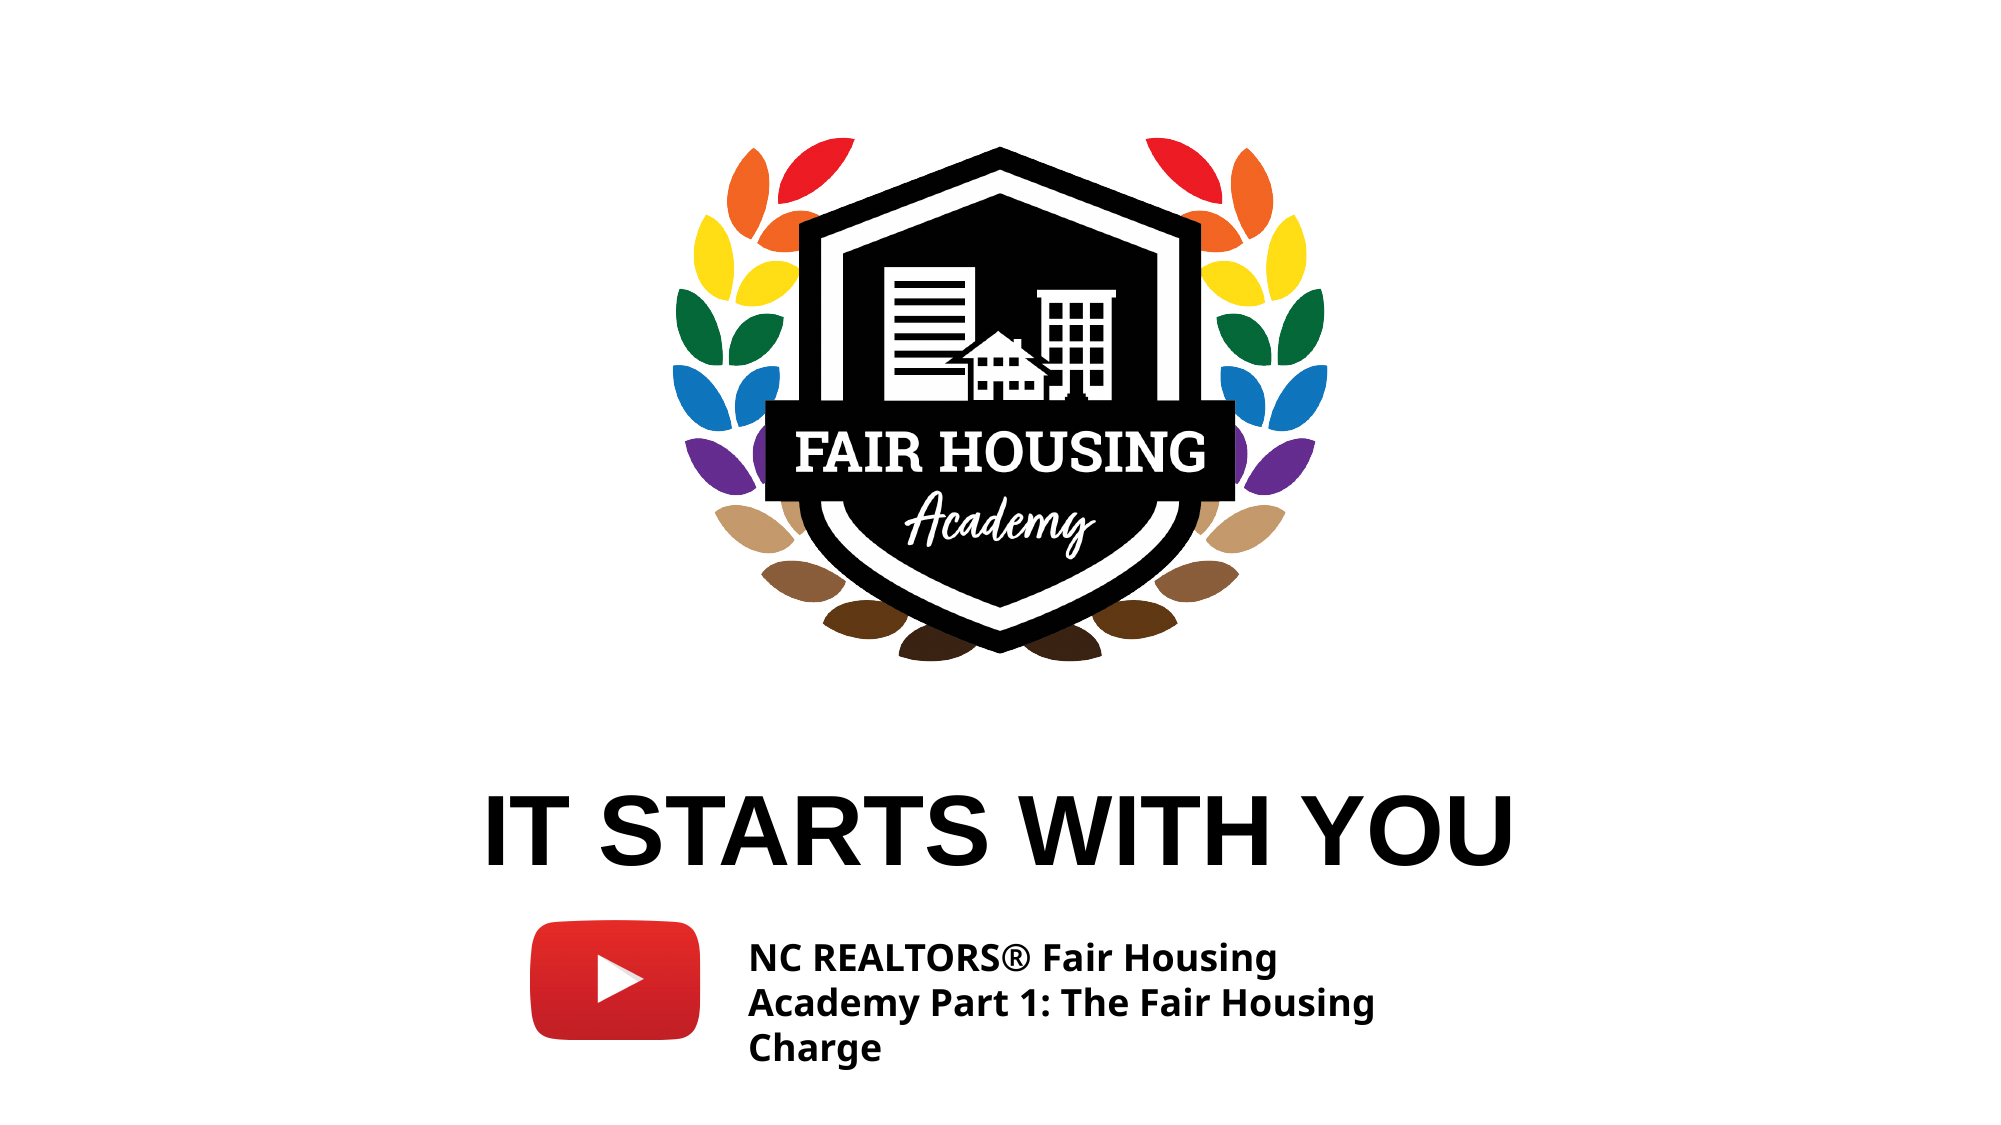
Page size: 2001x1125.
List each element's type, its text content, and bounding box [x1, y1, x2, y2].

title IT STARTS WITH YOU [90, 765, 1910, 895]
picture [656, 121, 1344, 678]
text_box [529, 920, 1470, 1040]
